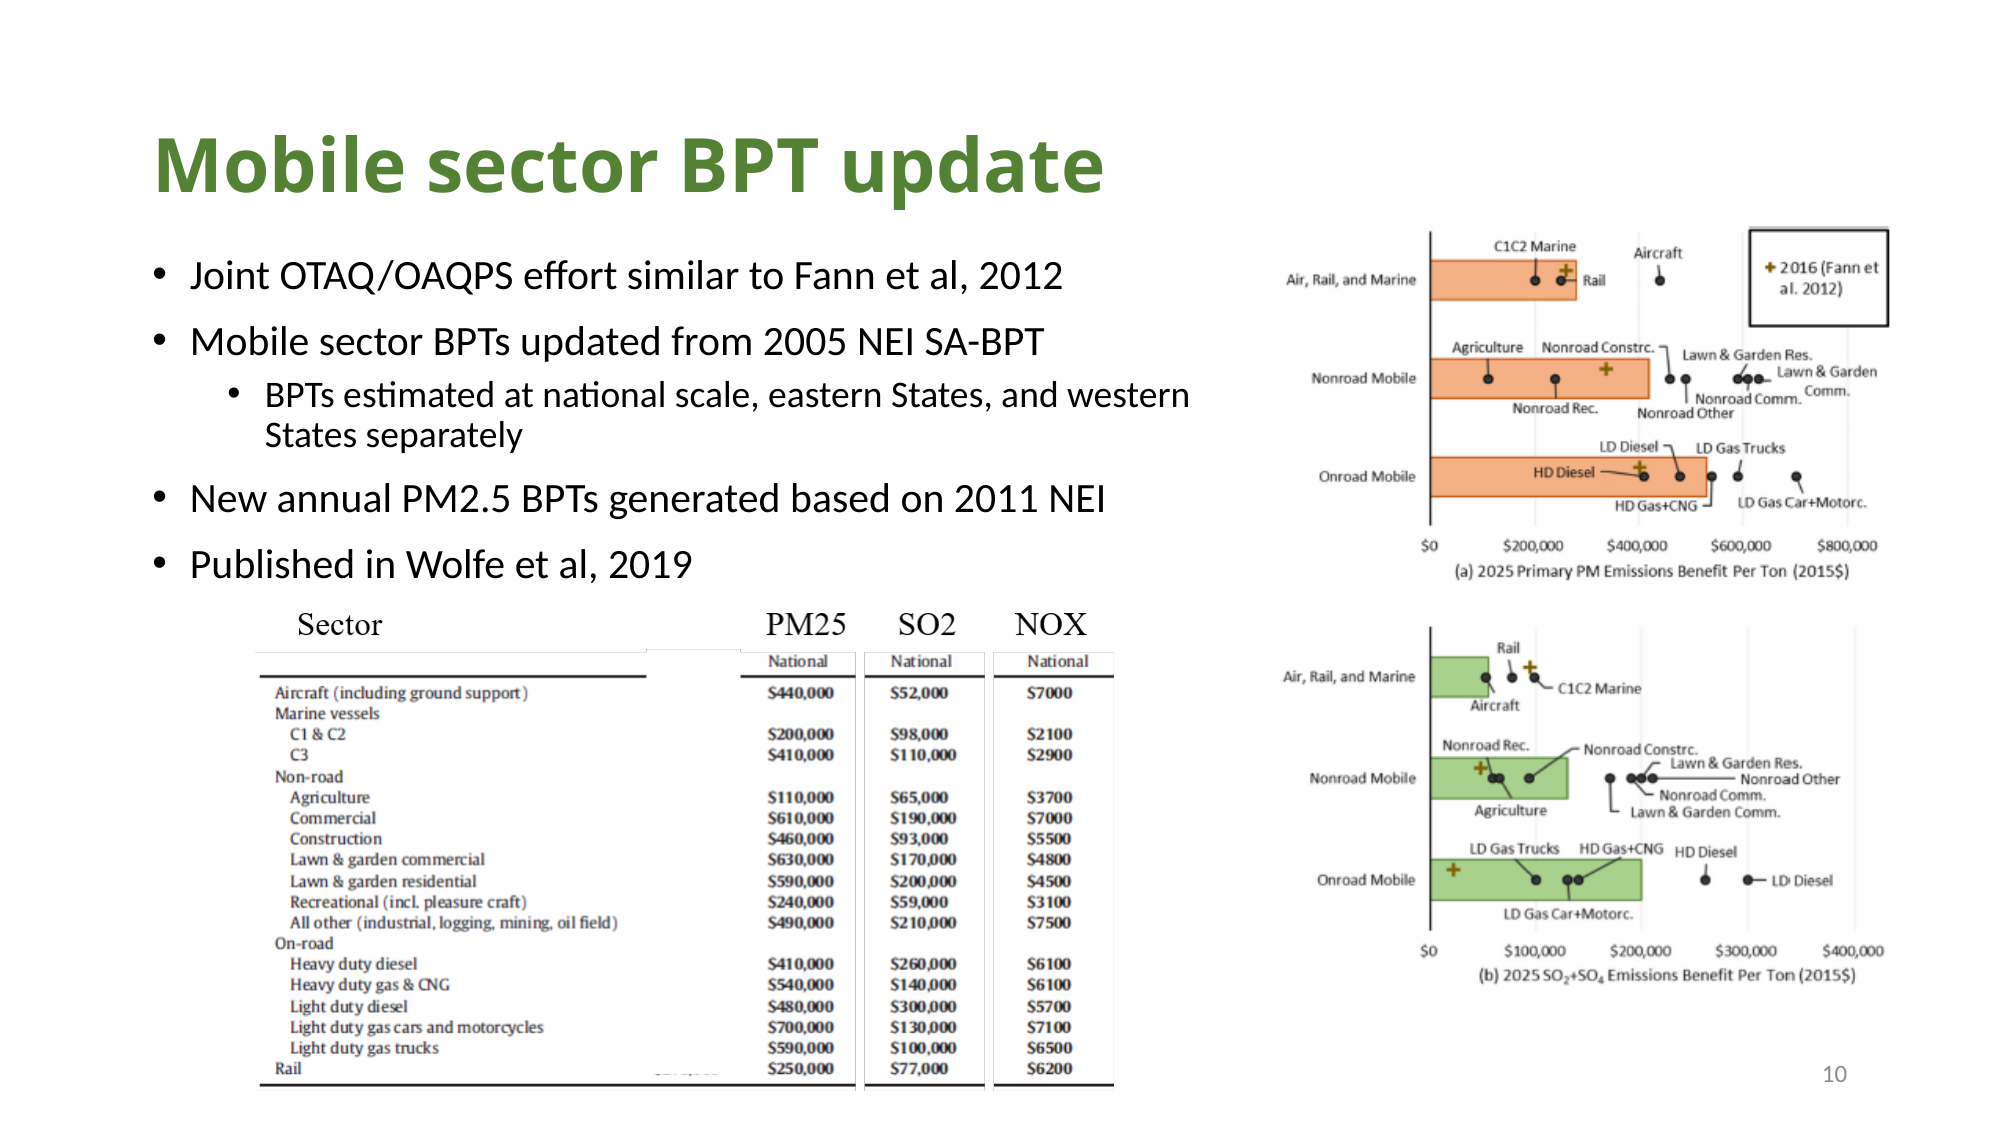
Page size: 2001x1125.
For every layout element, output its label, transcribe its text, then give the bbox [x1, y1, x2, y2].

title Mobile sector BPT update [137, 59, 1863, 245]
picture [255, 593, 1148, 1103]
picture [1265, 200, 1933, 1005]
slide_number 10 [1412, 1042, 1863, 1103]
list Joint OTAQ/OAQPS effort similar to Fann et al, 2012 Mobile sector BPTs updated from 2005 NEI SA-BPT BPTs estimated at national scale, eastern States, and western States separately New annual PM2.5 BPTs generated based on 2011 NEI Published in Wolfe et al, 2019 [137, 245, 1265, 960]
